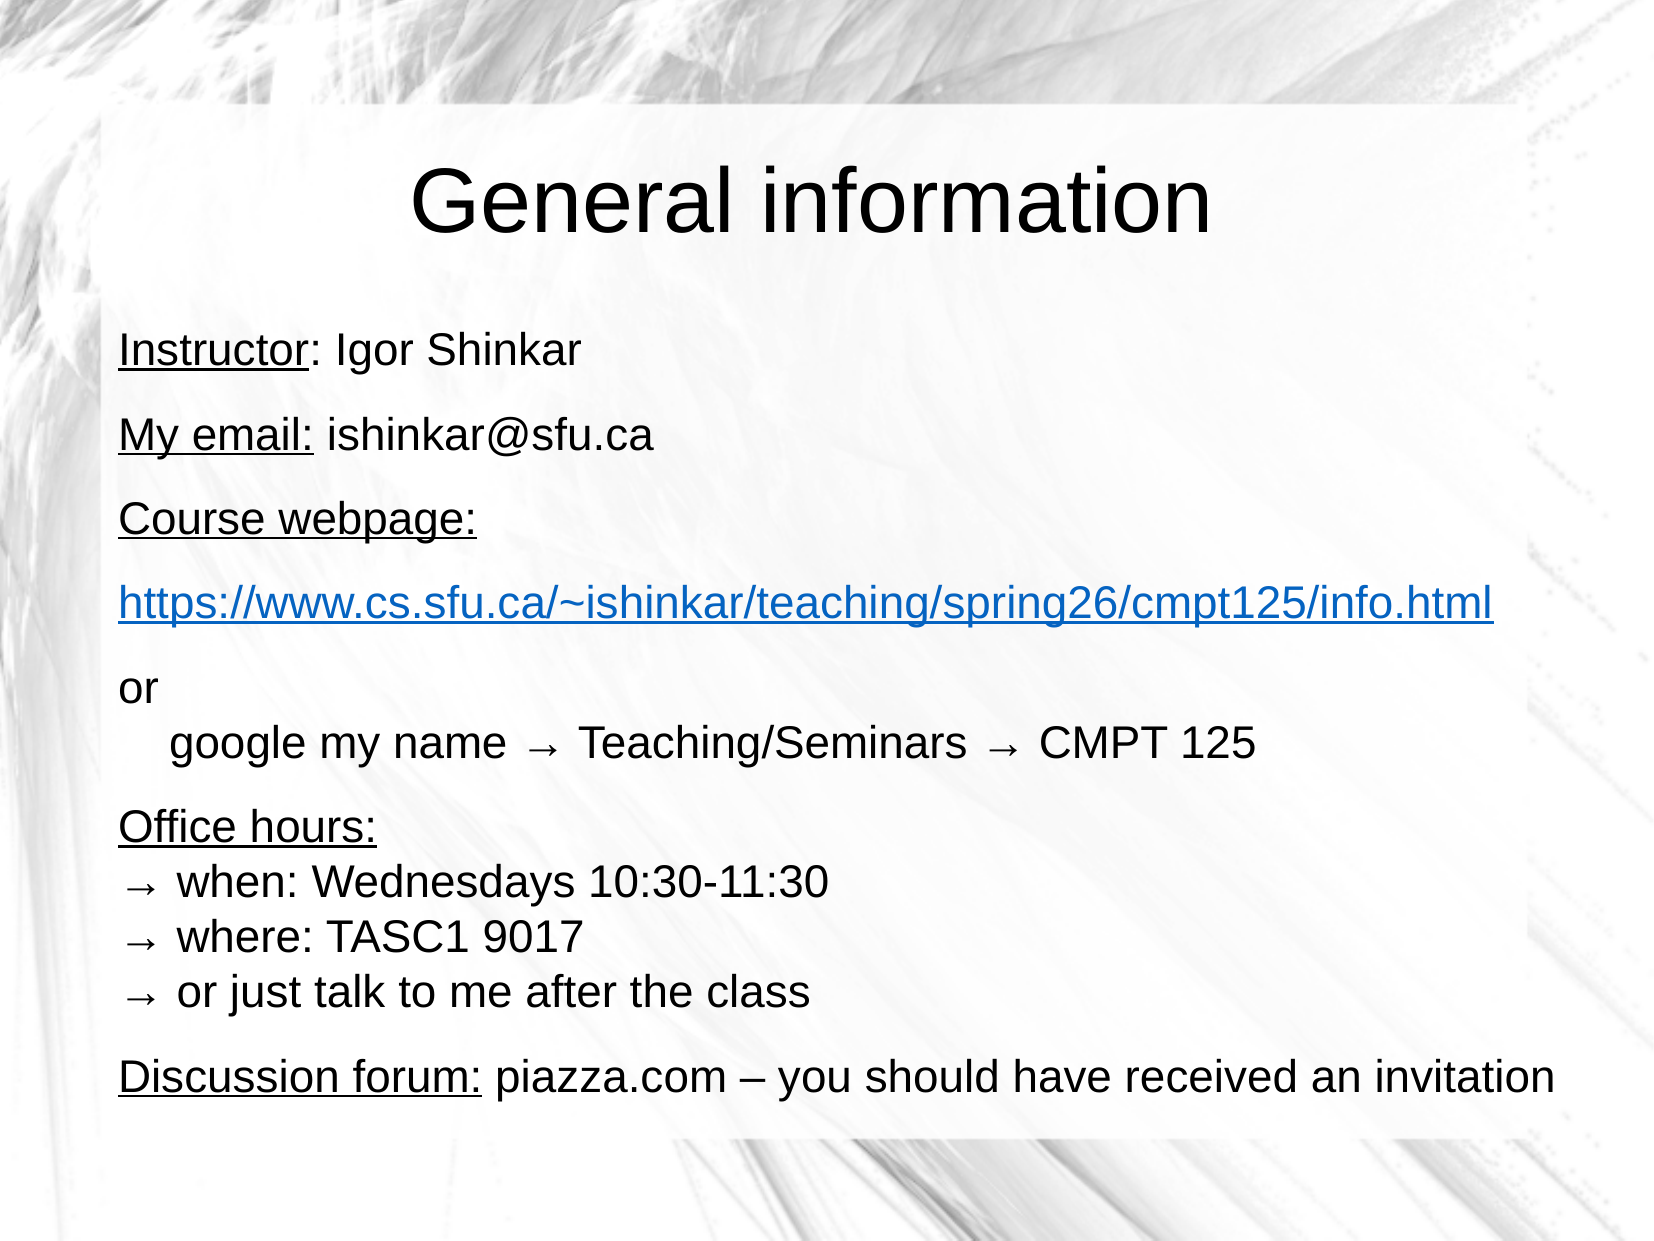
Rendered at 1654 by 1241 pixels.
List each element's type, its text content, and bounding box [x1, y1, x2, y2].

list Instructor: Igor Shinkar My email: ishinkar@sfu.ca Course webpage: https://www.cs.sfu.ca/~ishinkar/teaching/spring26/cmpt125/info.html or google my name → Teaching/Seminars → CMPT 125 Office hours: → when: Wednesdays 10:30-11:30 → where: TASC1 9017 → or just talk to me after the class Discussion forum: piazza.com – you should have received an invitation [118, 319, 1571, 1149]
title General information [118, 112, 1506, 281]
picture [0, 0, 1654, 1241]
